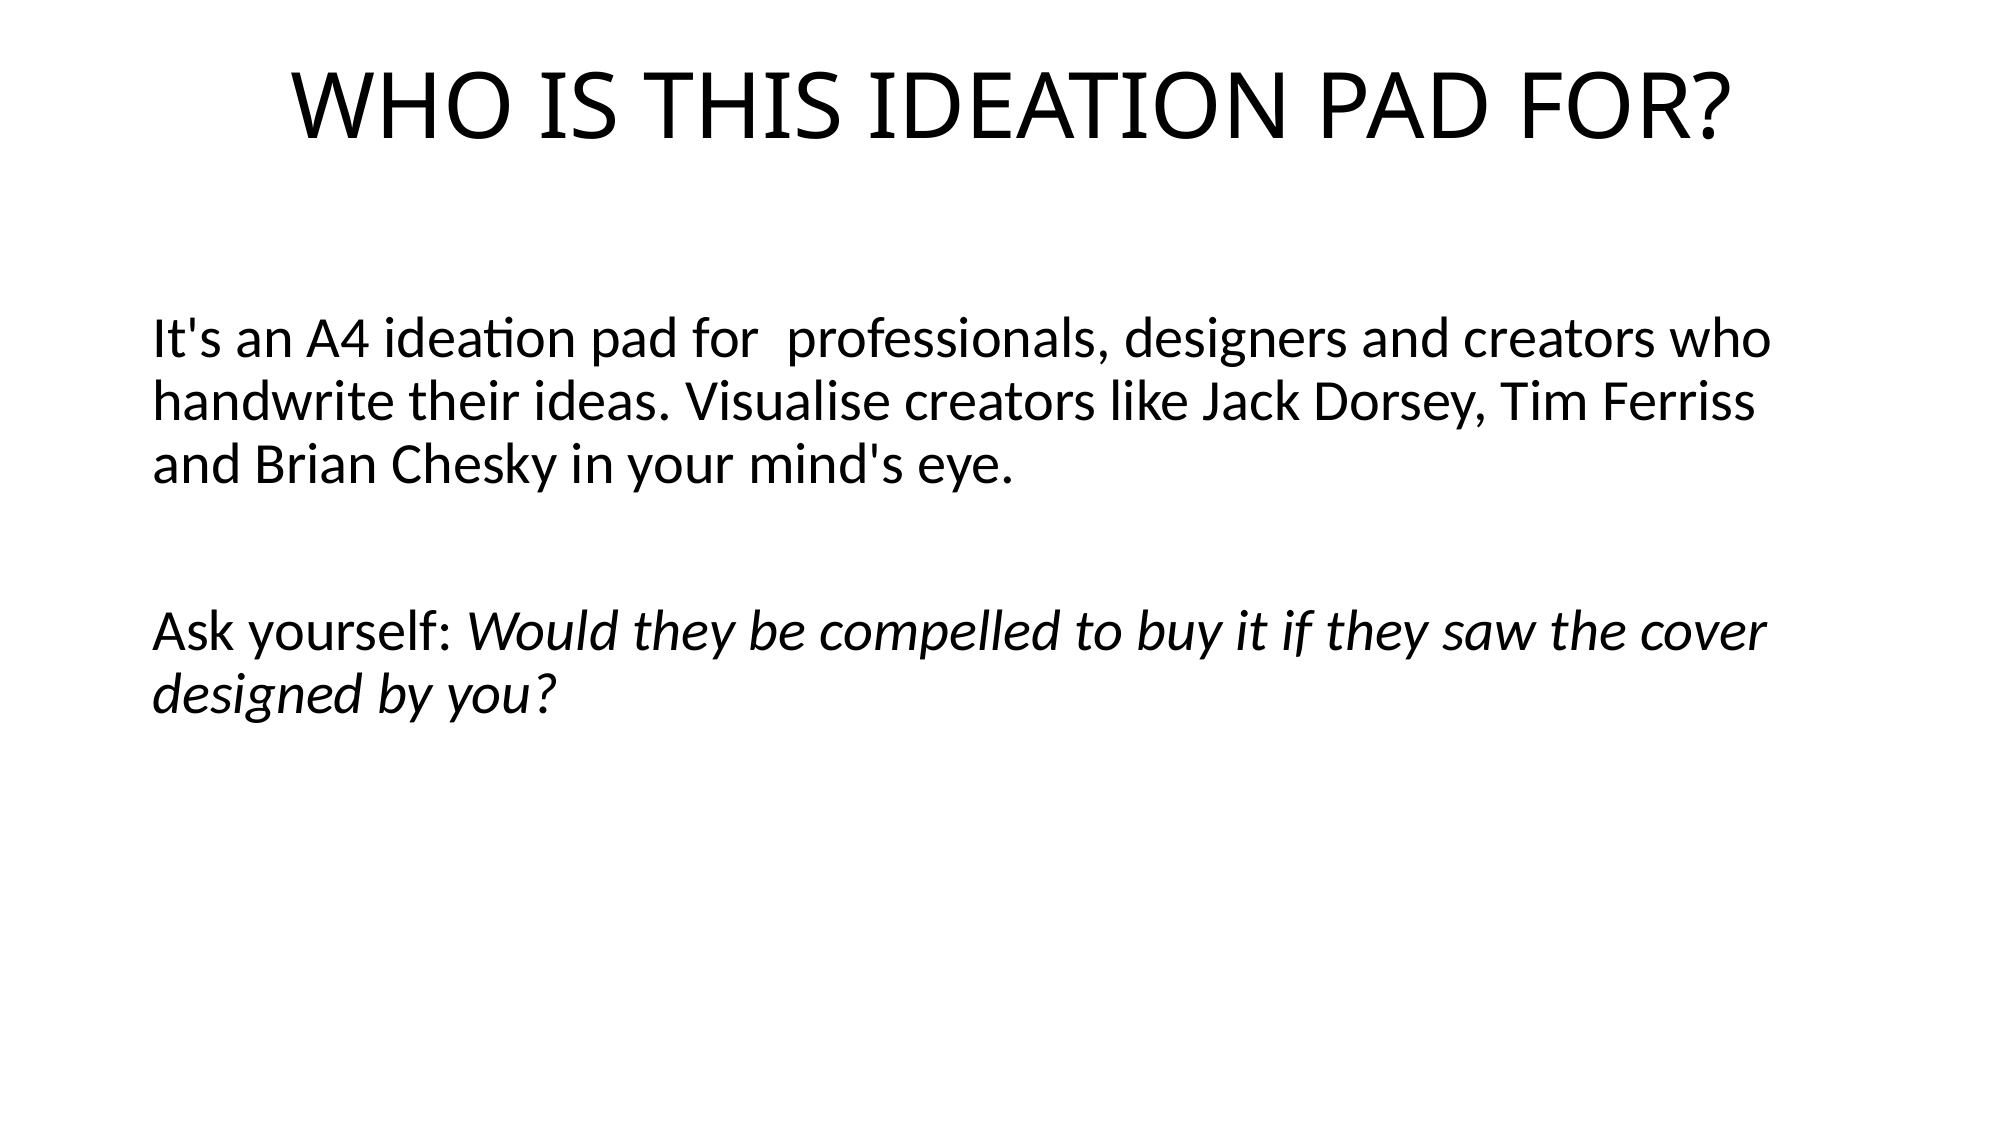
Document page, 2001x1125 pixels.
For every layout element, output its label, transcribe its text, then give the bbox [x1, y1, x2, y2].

list It's an A4 ideation pad for professionals, designers and creators who handwrite their ideas. Visualise creators like Jack Dorsey, Tim Ferriss and Brian Chesky in your mind's eye. Ask yourself: Would they be compelled to buy it if they saw the cover designed by you? [137, 299, 1863, 1014]
title WHO IS THIS IDEATION PAD FOR? [149, 0, 1875, 218]
